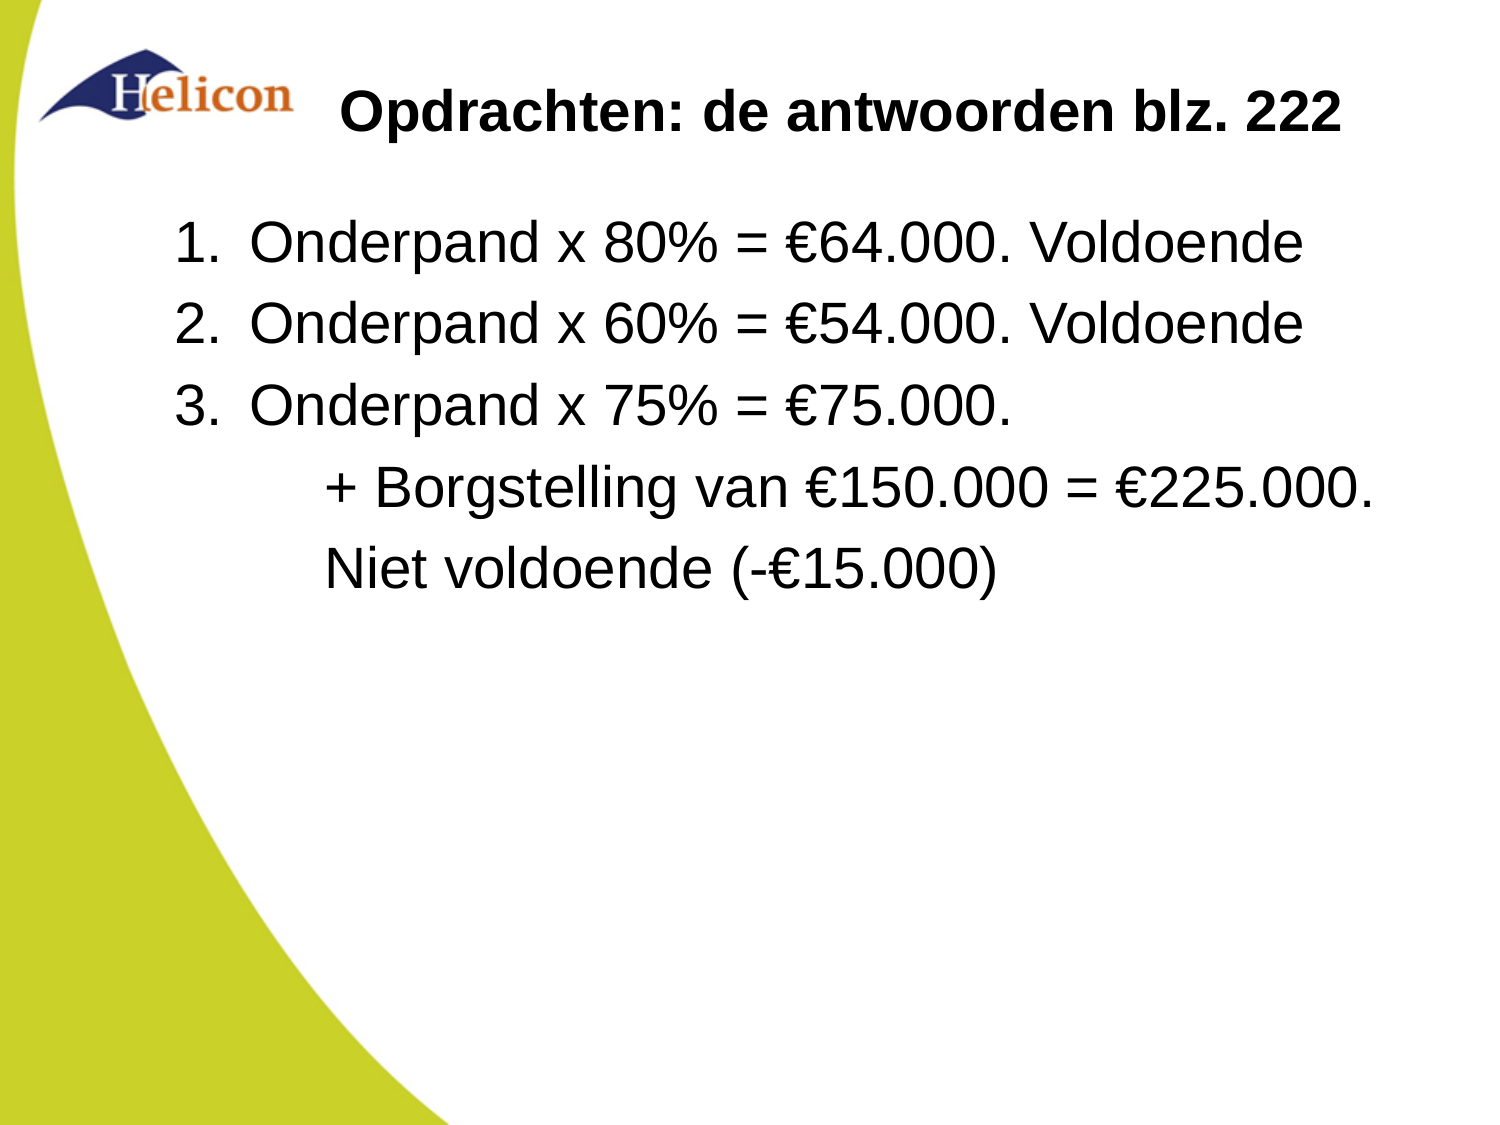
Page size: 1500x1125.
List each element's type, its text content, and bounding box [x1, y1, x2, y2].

picture [0, 0, 1500, 1125]
list Onderpand x 80% = €64.000. Voldoende Onderpand x 60% = €54.000. Voldoende Onderpand x 75% = €75.000. + Borgstelling van €150.000 = €225.000. Niet voldoende (-€15.000) [159, 196, 1425, 1005]
title Opdrachten: de antwoorden blz. 222 [324, 54, 1415, 161]
